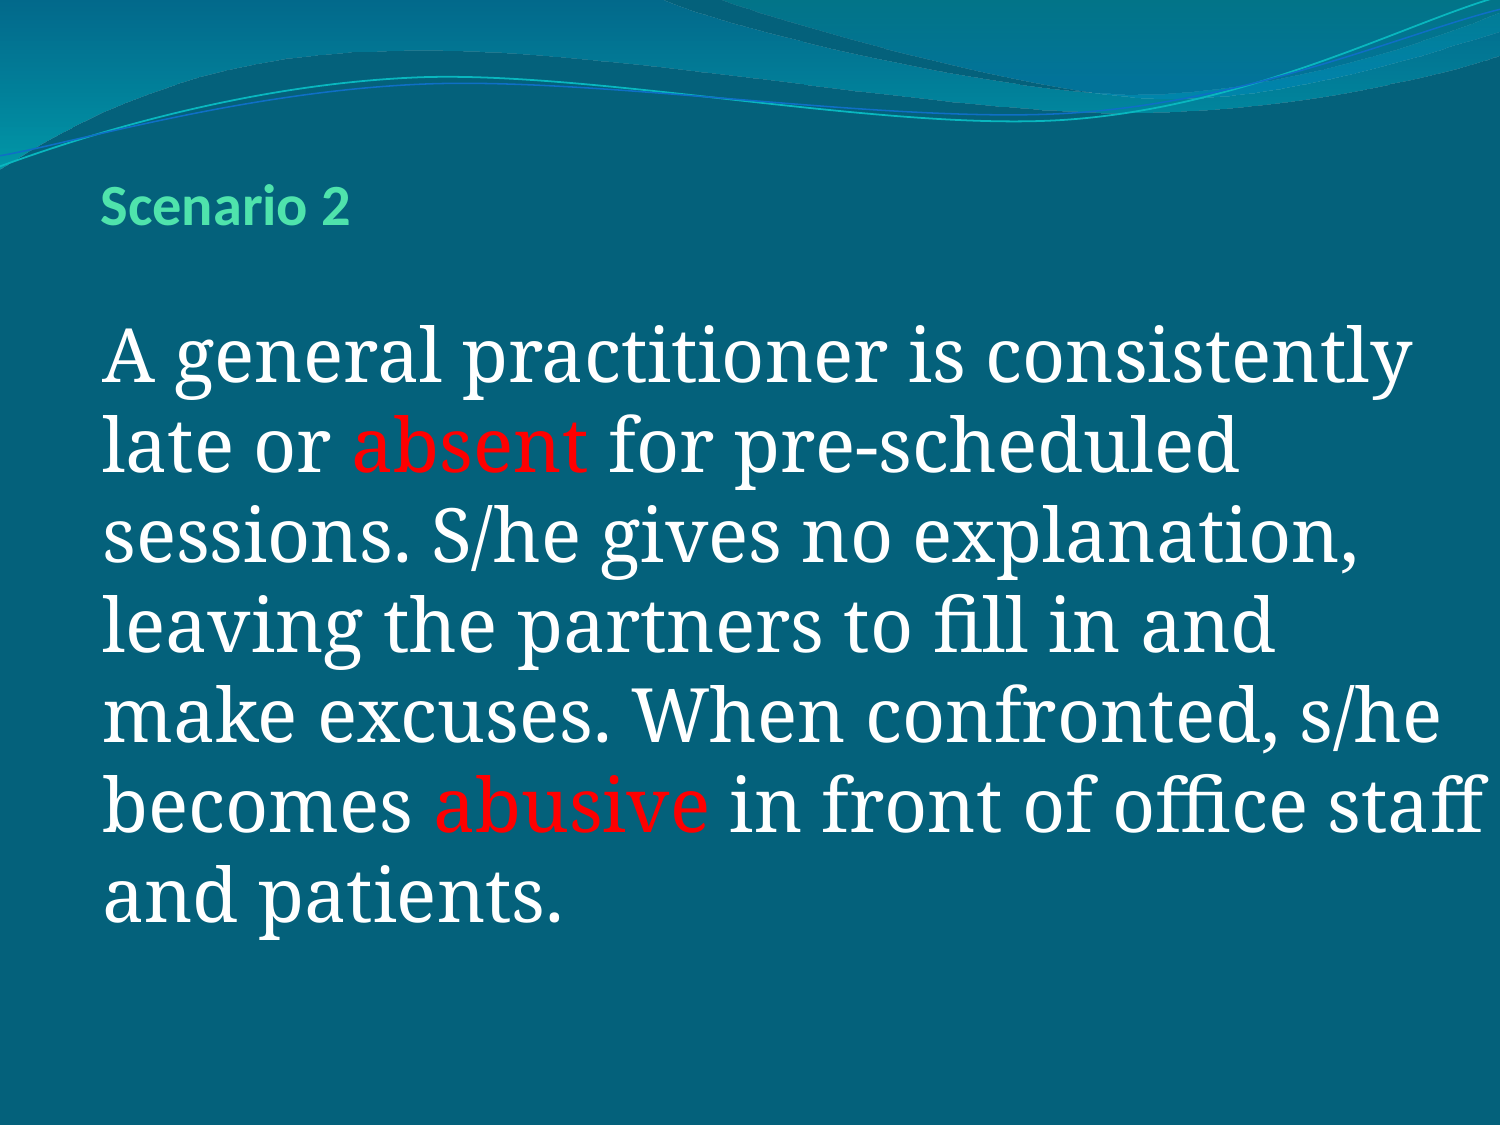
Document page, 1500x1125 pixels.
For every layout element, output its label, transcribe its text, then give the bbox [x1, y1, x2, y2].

title Scenario 2 [87, 112, 1475, 238]
text_box A general practitioner is consistently late or absent for pre-scheduled sessions. S/he gives no explanation, leaving the partners to fill in and make excuses. When confronted, s/he becomes abusive in front of office staff and patients. [87, 299, 1500, 945]
